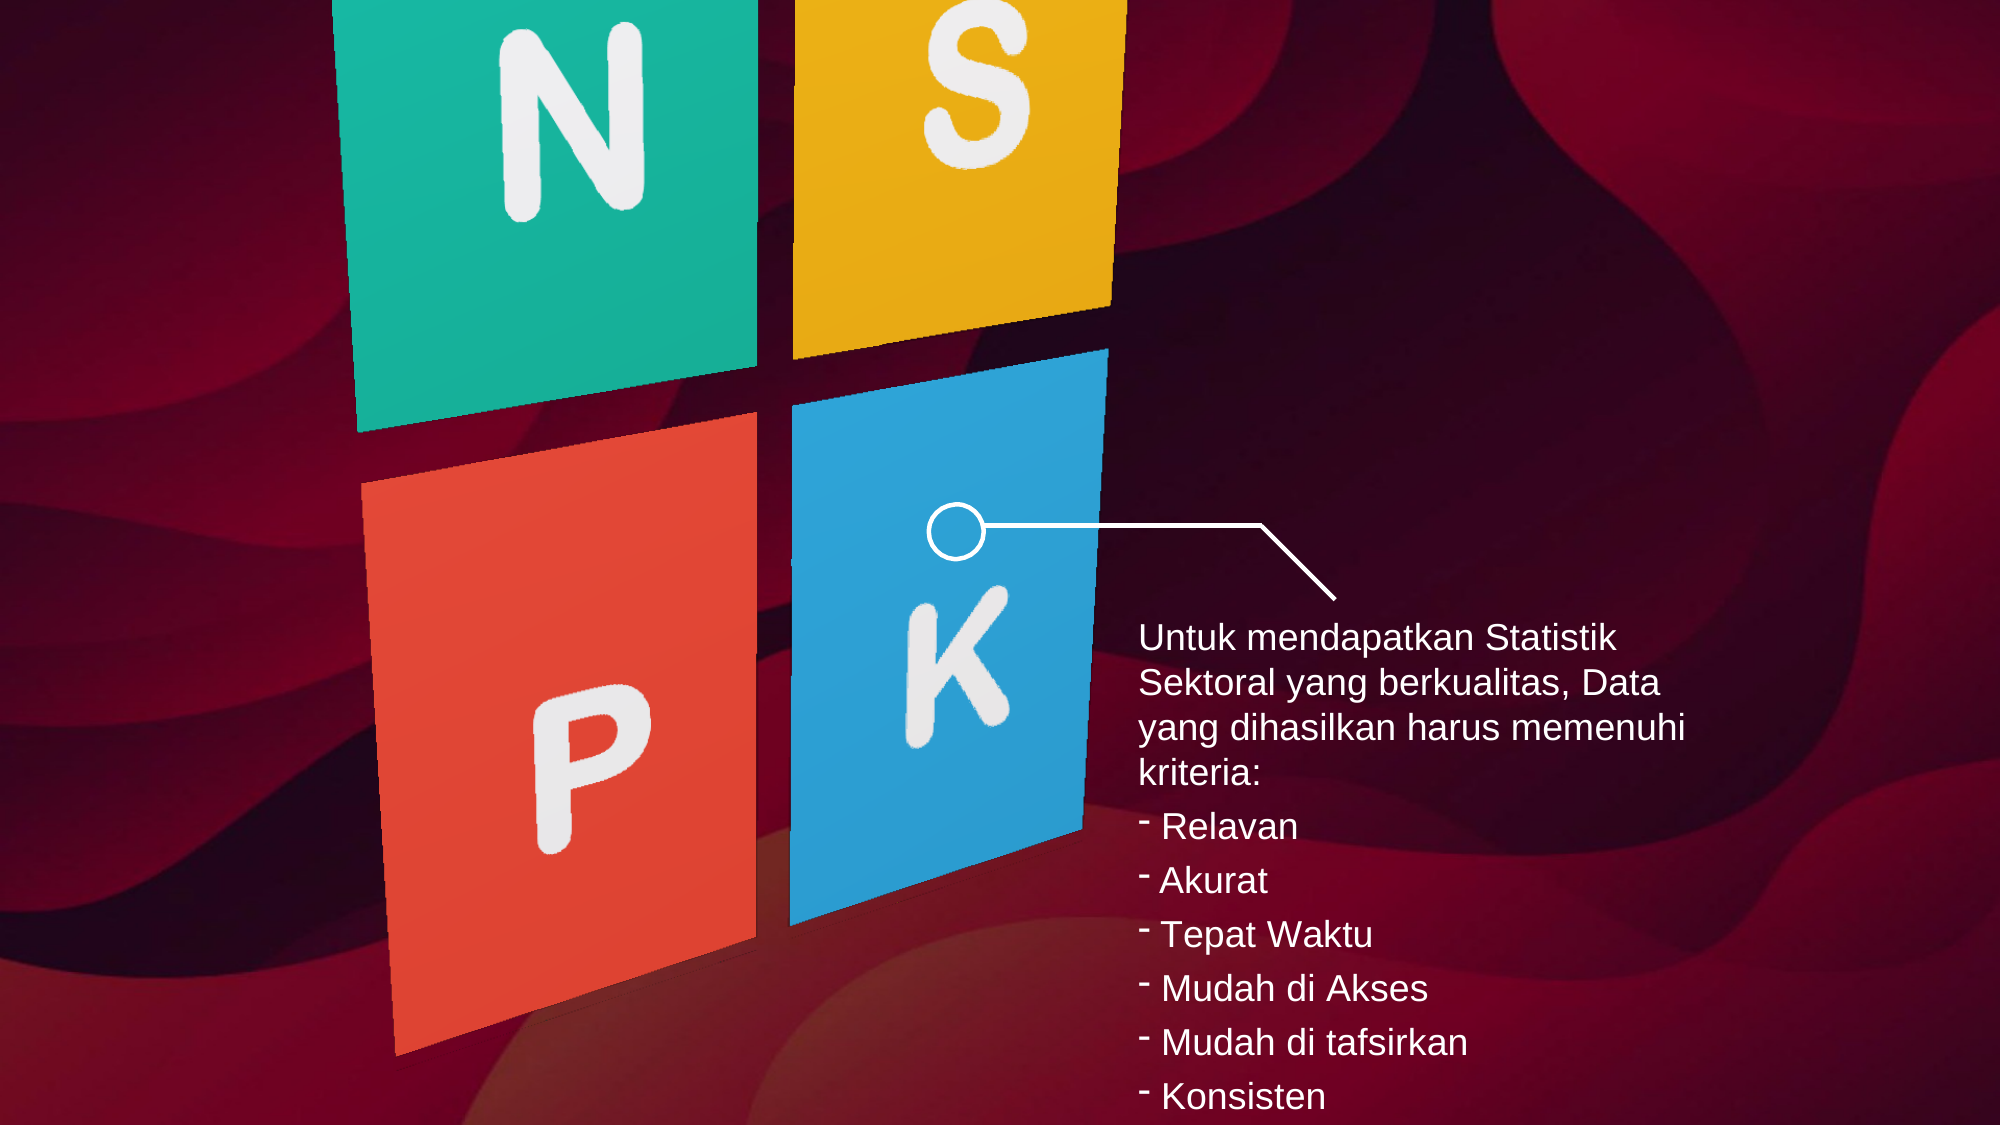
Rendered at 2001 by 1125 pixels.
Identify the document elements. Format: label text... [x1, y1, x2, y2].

text_box Untuk mendapatkan Statistik Sektoral yang berkualitas, Data yang dihasilkan harus memenuhi kriteria: Relavan Akurat Tepat Waktu Mudah di Akses Mudah di tafsirkan Konsisten [1136, 612, 1689, 1117]
text_box [0, 0, 2000, 1125]
text_box [309, 0, 1261, 1073]
text_box [928, 504, 984, 560]
